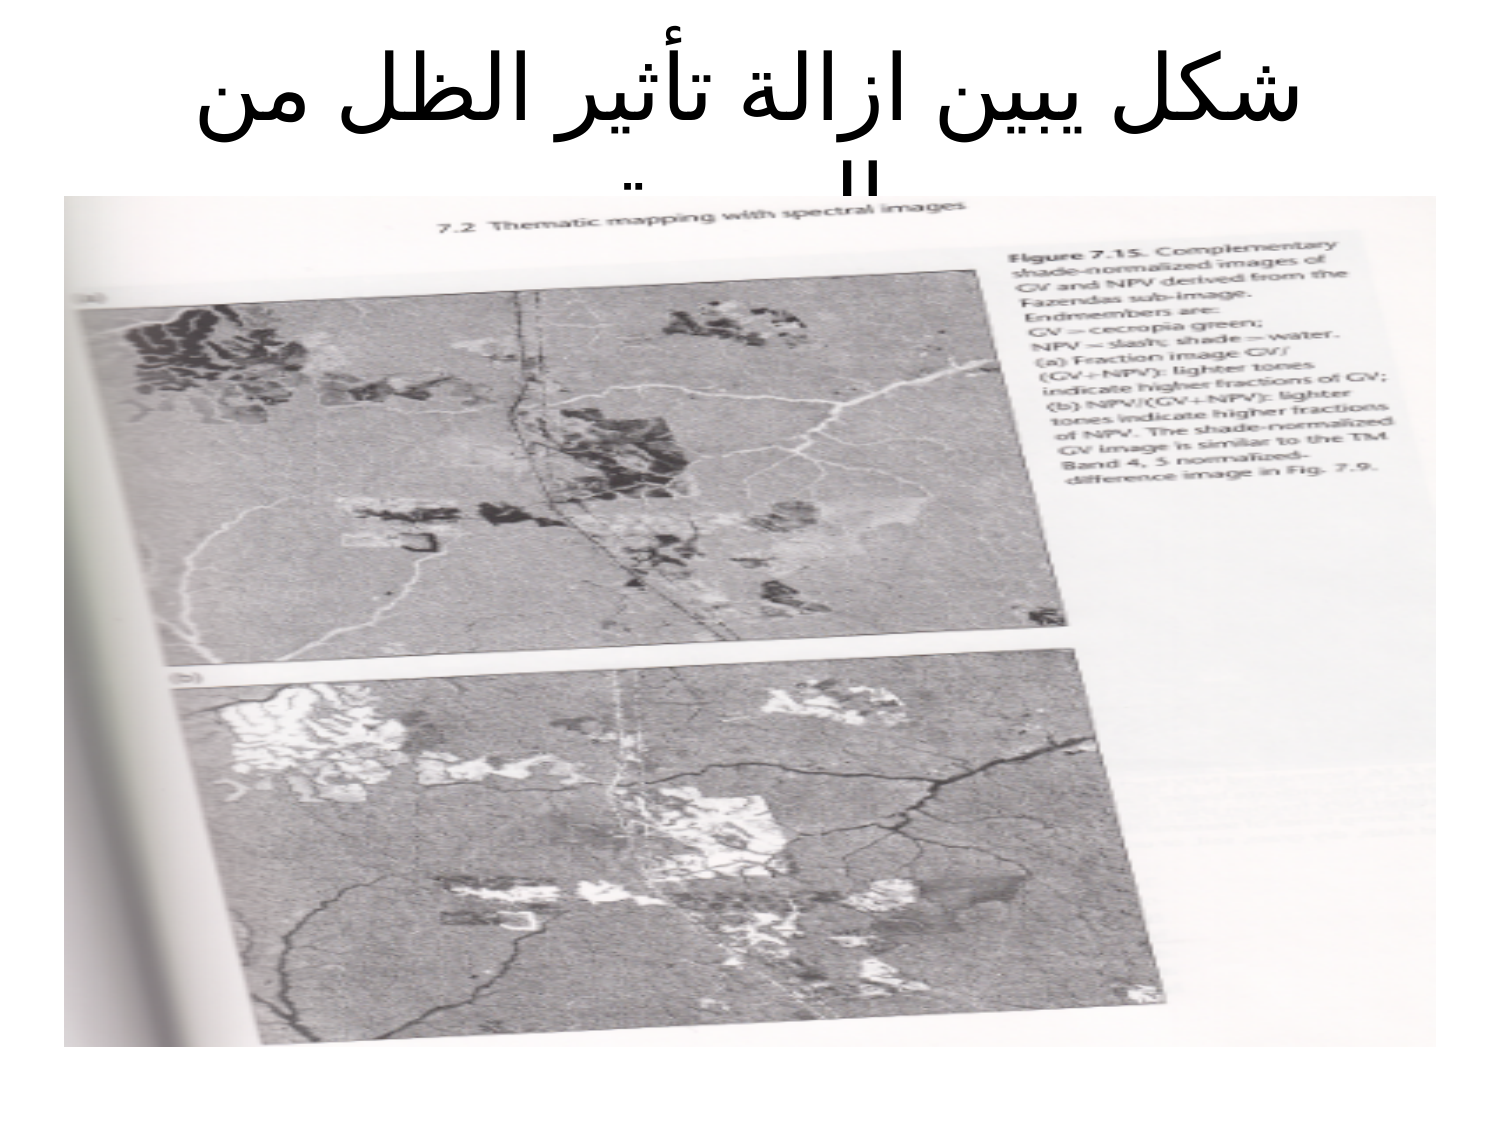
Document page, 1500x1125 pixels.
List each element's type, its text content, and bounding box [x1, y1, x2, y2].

title شكل يبين ازالة تأثير الظل من الصورة [75, 45, 1425, 194]
picture [64, 195, 1436, 1047]
